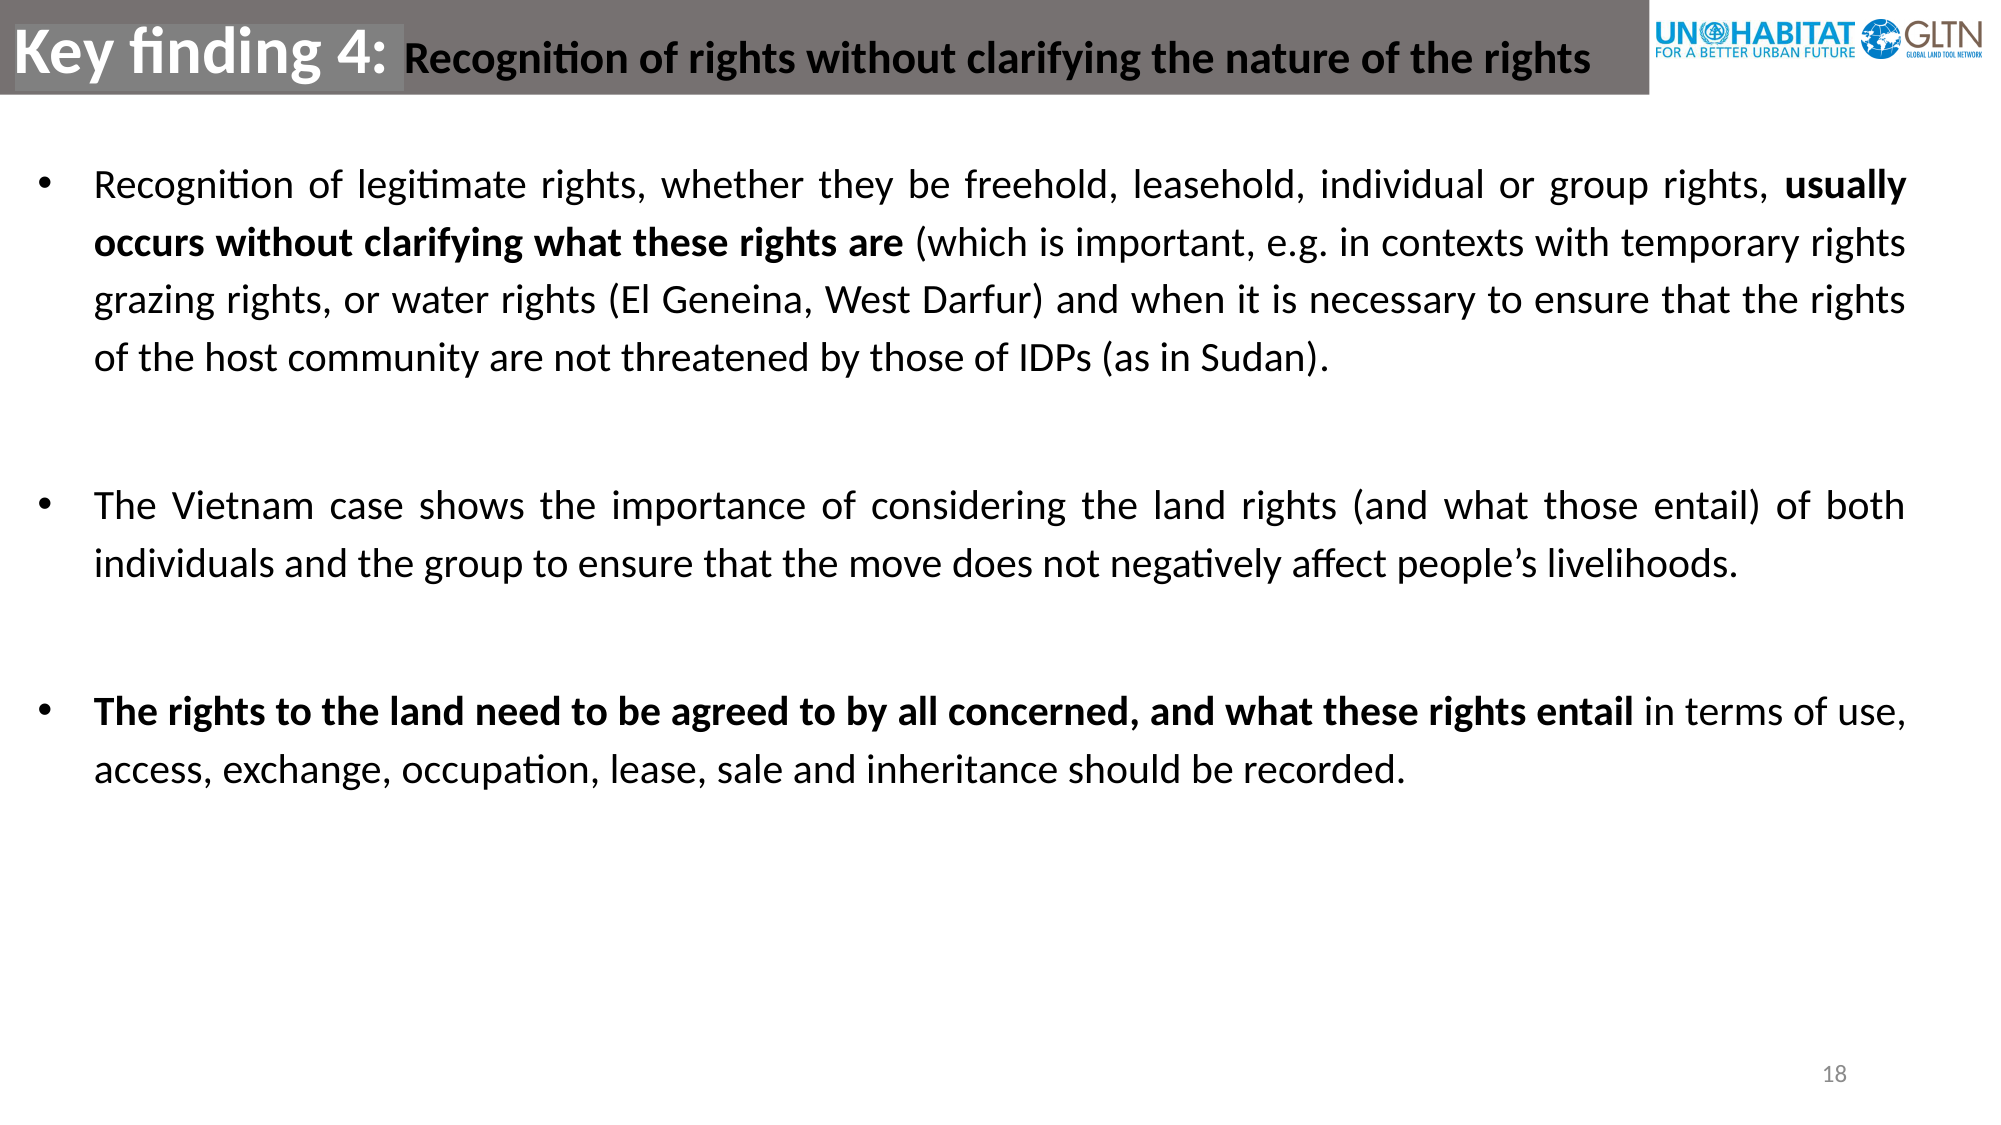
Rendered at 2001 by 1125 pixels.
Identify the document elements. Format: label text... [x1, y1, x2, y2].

slide_number 18 [1412, 1042, 1863, 1103]
picture [1656, 20, 1855, 59]
text_box Recognition of legitimate rights, whether they be freehold, leasehold, individual or group rights, usually occurs without clarifying what these rights are (which is important, e.g. in contexts with temporary rights grazing rights, or water rights (El Geneina, West Darfur) and when it is necessary to ensure that the rights of the host community are not threatened by those of IDPs (as in Sudan). The Vietnam case shows the importance of considering the land rights (and what those entail) of both individuals and the group to ensure that the move does not negatively affect people’s livelihoods. The rights to the land need to be agreed to by all concerned, and what these rights entail in terms of use, access, exchange, occupation, lease, sale and inheritance should be recorded. [22, 142, 1922, 933]
text_box Key finding 4: Recognition of rights without clarifying the nature of the rights [0, 0, 1650, 95]
picture [1861, 19, 1982, 59]
